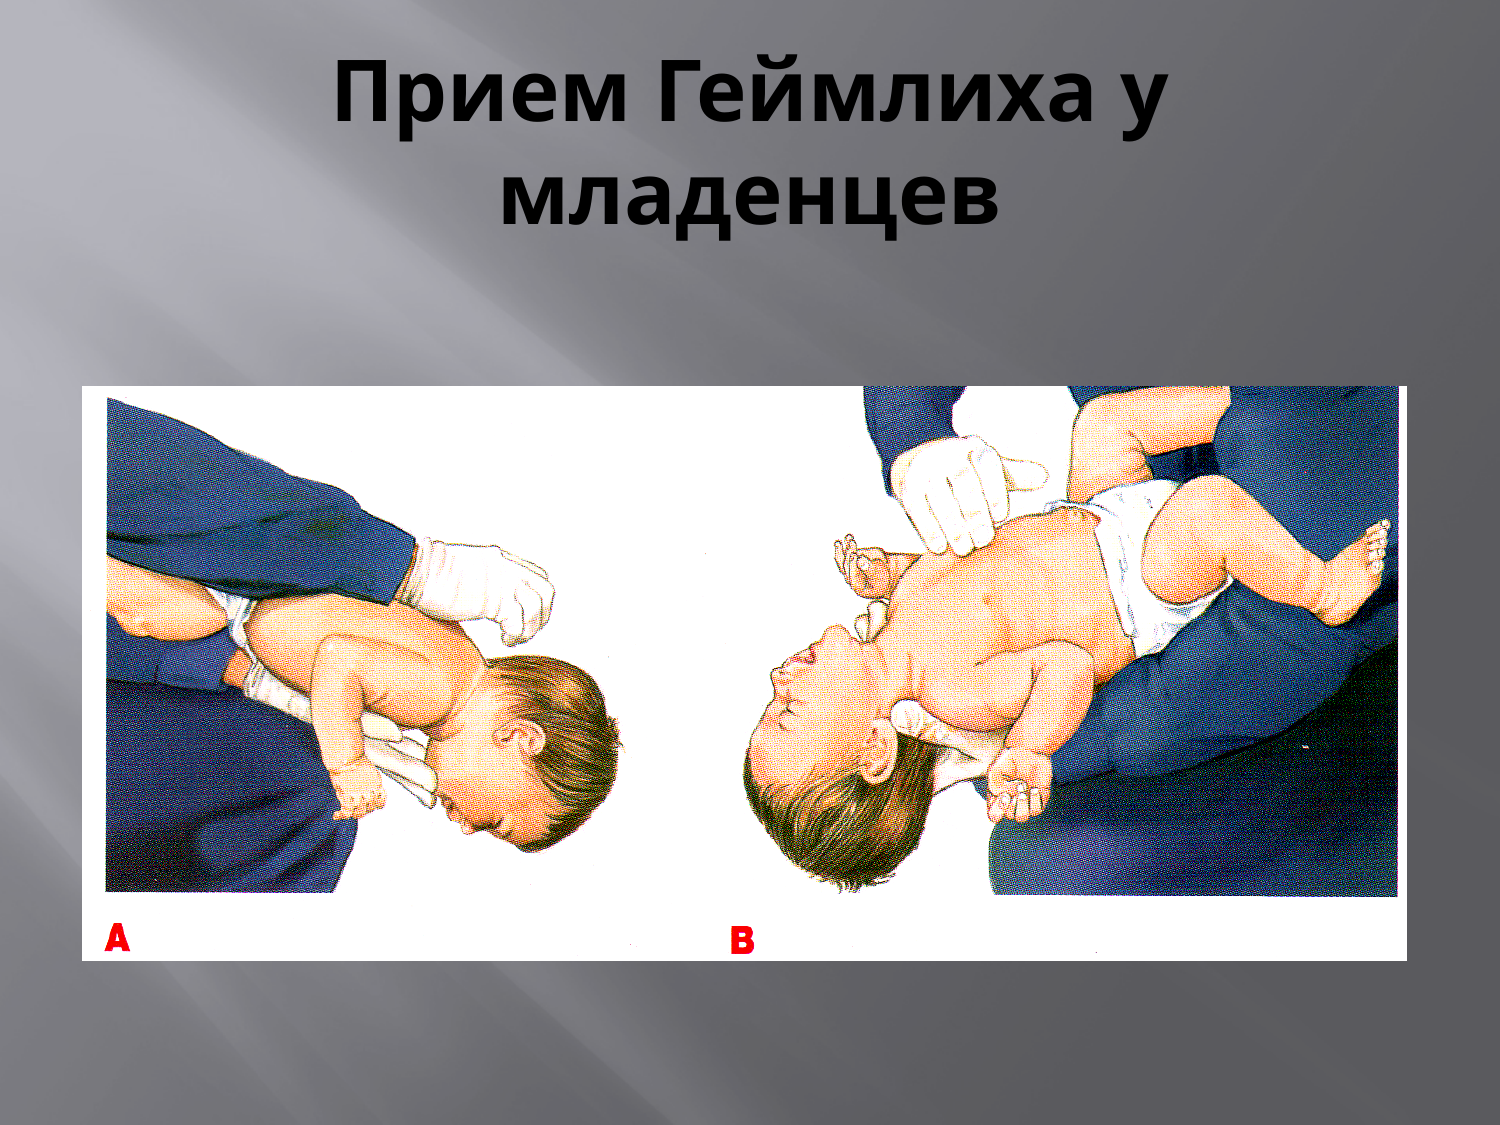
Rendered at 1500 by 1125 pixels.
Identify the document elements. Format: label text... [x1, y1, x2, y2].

title Прием Геймлиха у младенцев [75, 45, 1425, 233]
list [81, 386, 1407, 962]
